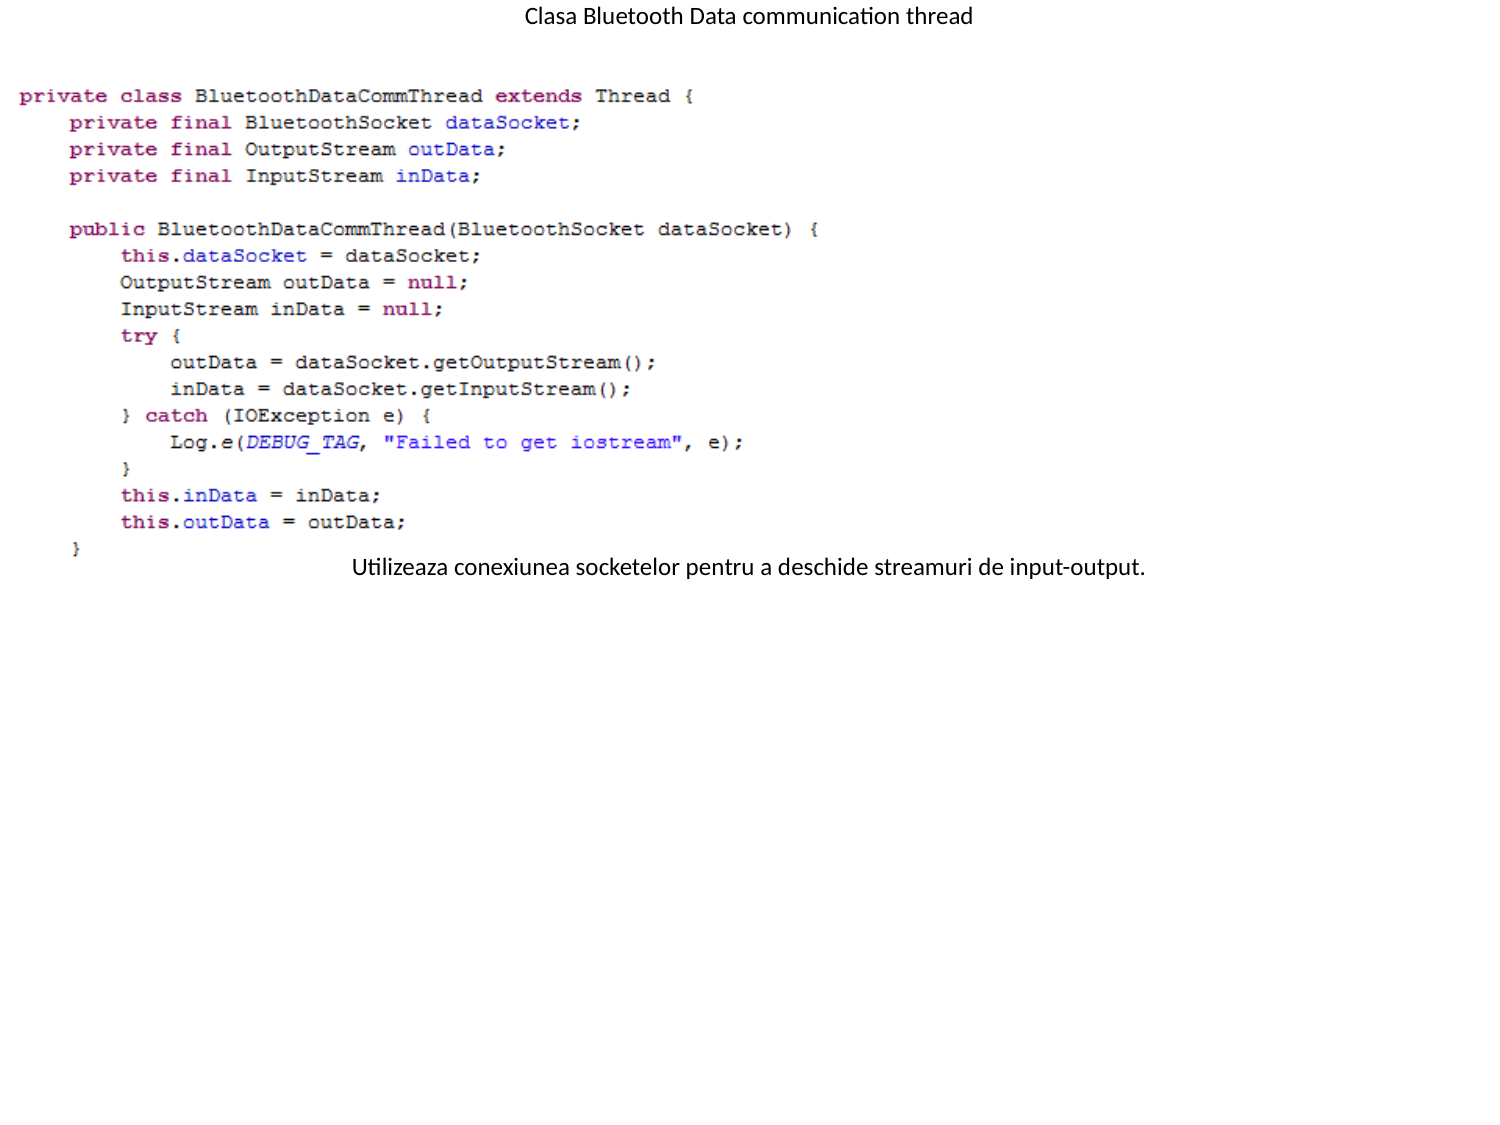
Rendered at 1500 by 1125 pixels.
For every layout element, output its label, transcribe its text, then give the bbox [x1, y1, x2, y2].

text_box Clasa Bluetooth Data communication thread [509, 0, 991, 83]
picture [0, 74, 841, 566]
text_box Utilizeaza conexiunea socketelor pentru a deschide streamuri de input-output. [336, 543, 1164, 589]
